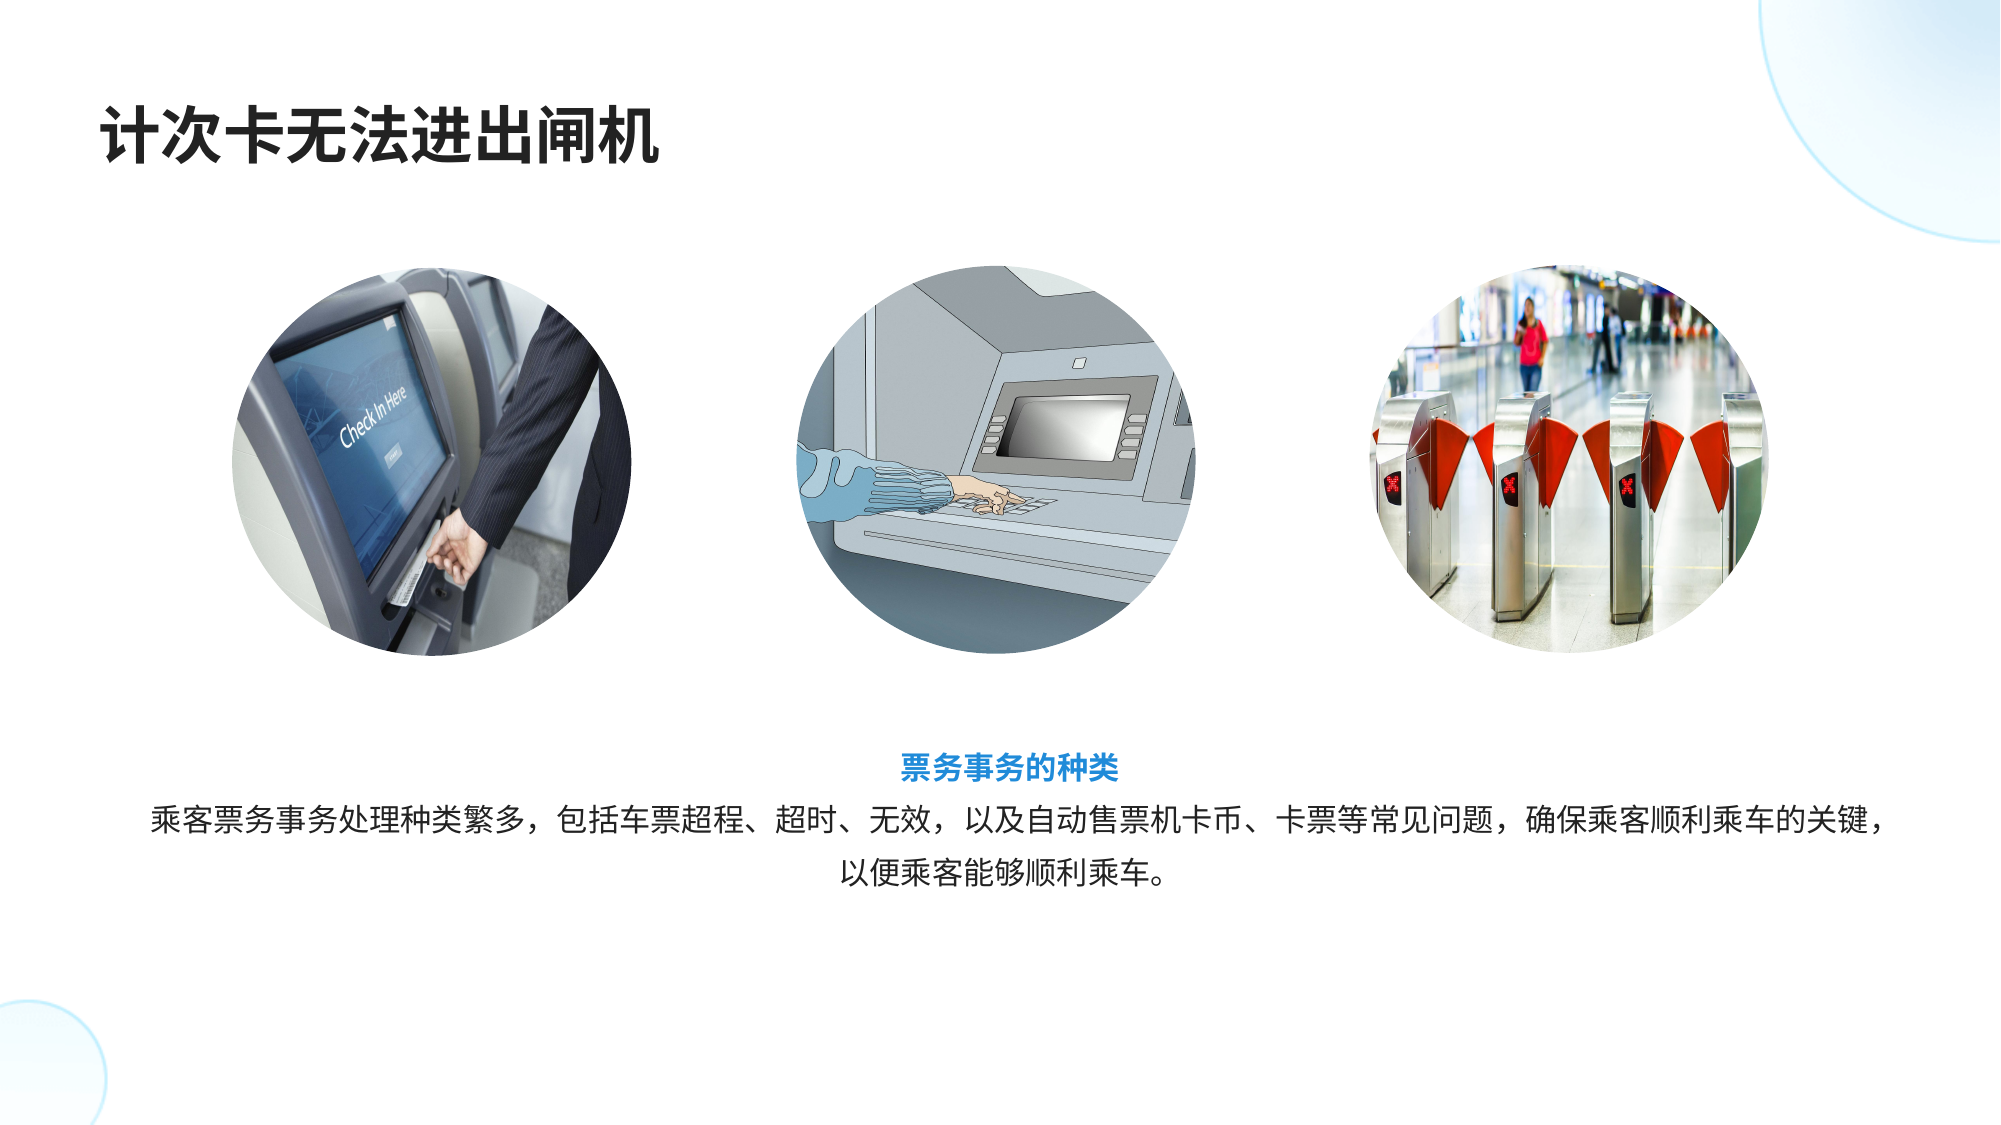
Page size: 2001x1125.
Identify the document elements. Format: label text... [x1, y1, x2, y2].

text_box 计次卡无法进出闸机 [78, 43, 1922, 194]
text_box 票务事务的种类 乘客票务事务处理种类繁多，包括车票超程、超时、无效，以及自动售票机卡币、卡票等常见问题，确保乘客顺利乘车的关键，以便乘客能够顺利乘车。 [130, 712, 1879, 1030]
picture [0, 0, 2001, 1125]
